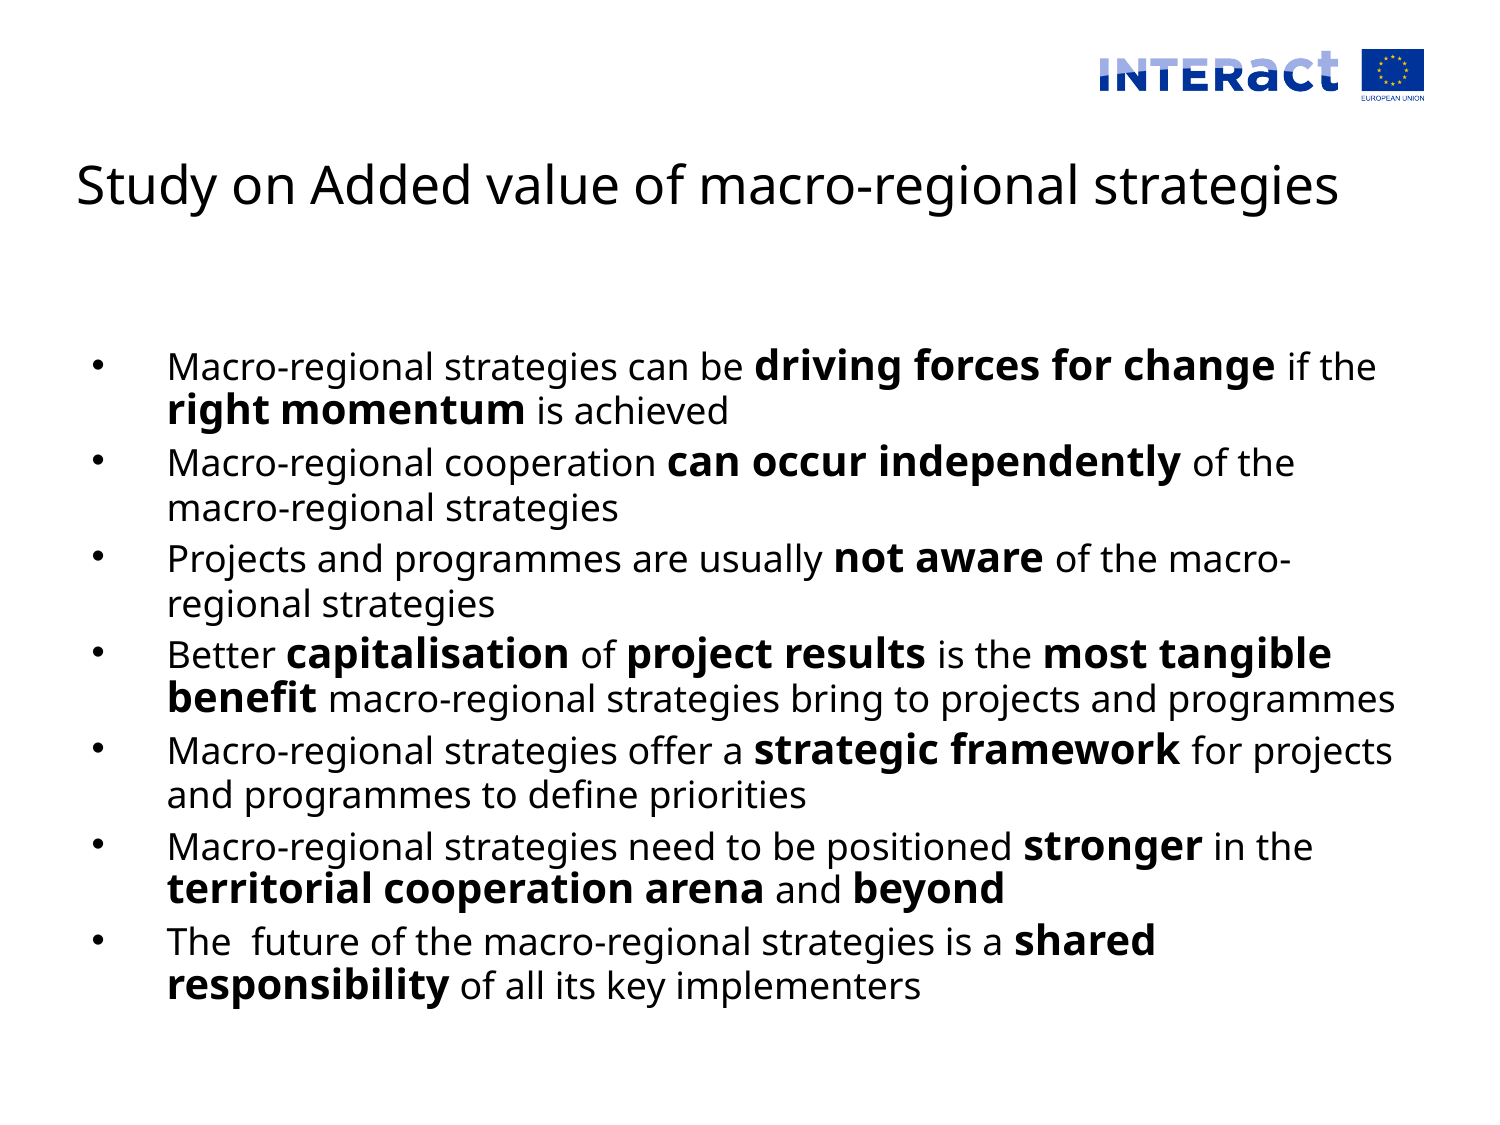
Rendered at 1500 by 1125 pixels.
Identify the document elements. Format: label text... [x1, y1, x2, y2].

picture [1100, 49, 1424, 101]
list Macro-regional strategies can be driving forces for change if the right momentum is achieved Macro-regional cooperation can occur independently of the macro-regional strategies Projects and programmes are usually not aware of the macro-regional strategies Better capitalisation of project results is the most tangible benefit macro-regional strategies bring to projects and programmes Macro-regional strategies offer a strategic framework for projects and programmes to define priorities Macro-regional strategies need to be positioned stronger in the territorial cooperation arena and beyond The future of the macro-regional strategies is a shared responsibility of all its key implementers [76, 338, 1424, 1035]
title Study on Added value of macro-regional strategies [76, 151, 1424, 231]
